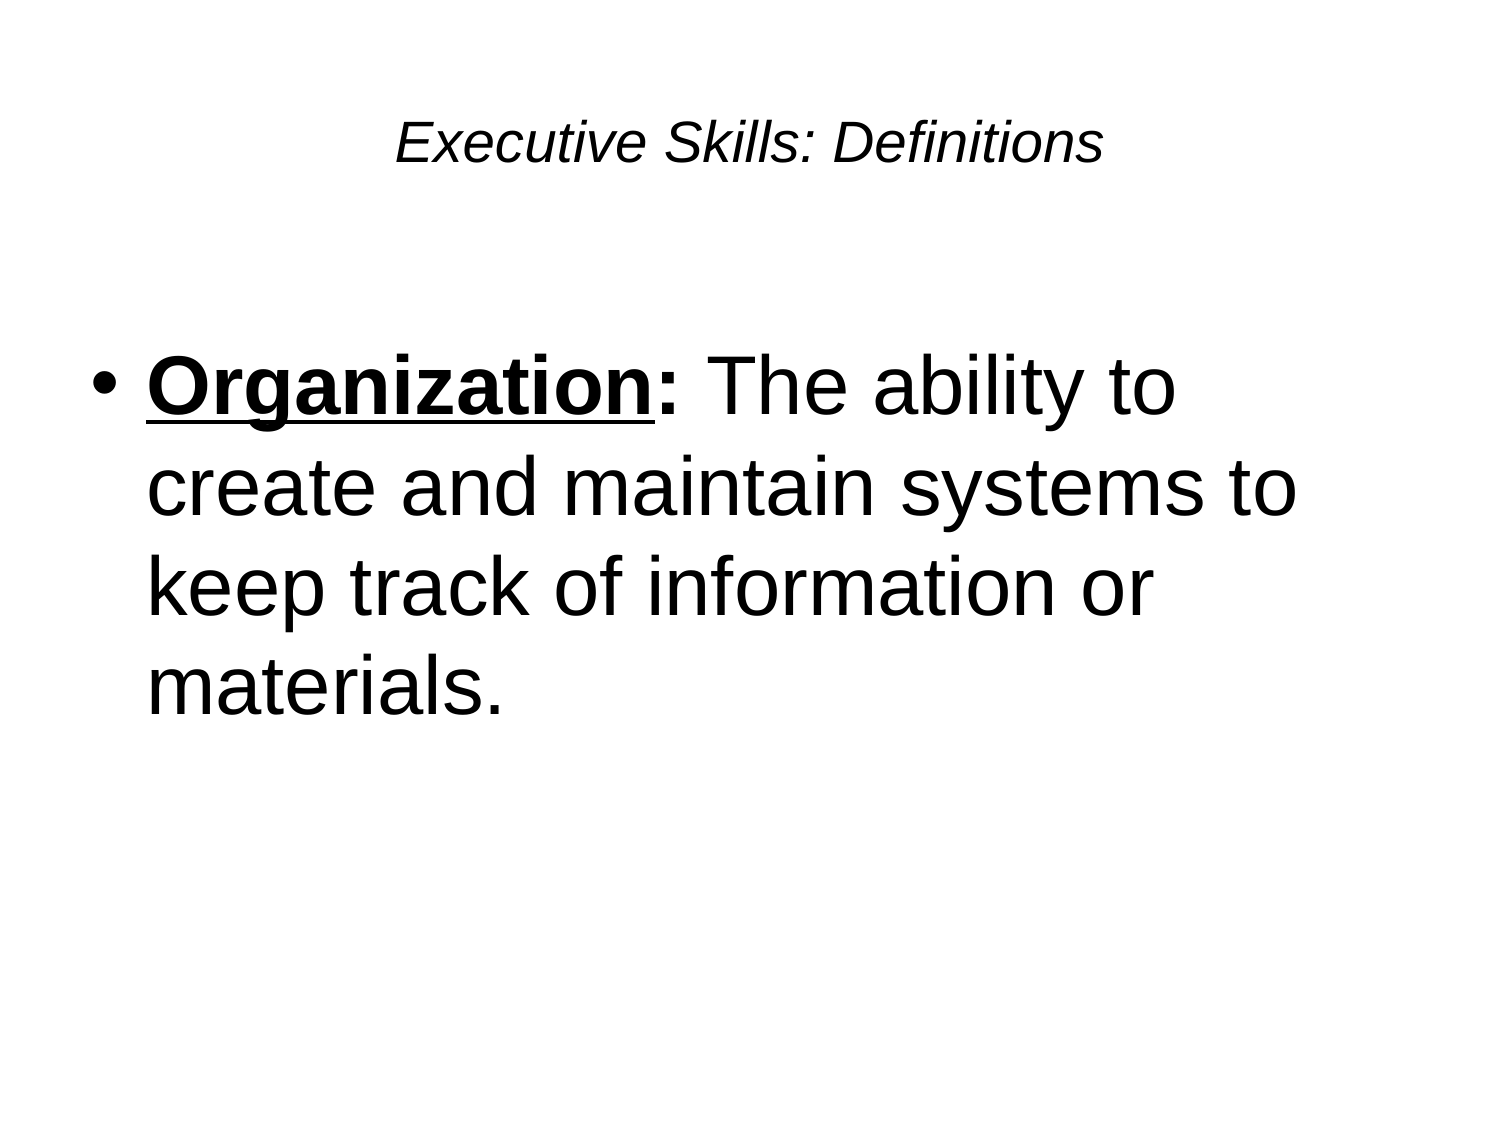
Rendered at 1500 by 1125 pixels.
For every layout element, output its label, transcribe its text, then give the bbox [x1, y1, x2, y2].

title Executive Skills: Definitions [75, 45, 1425, 233]
list Organization: The ability to create and maintain systems to keep track of information or materials. [75, 262, 1425, 1005]
